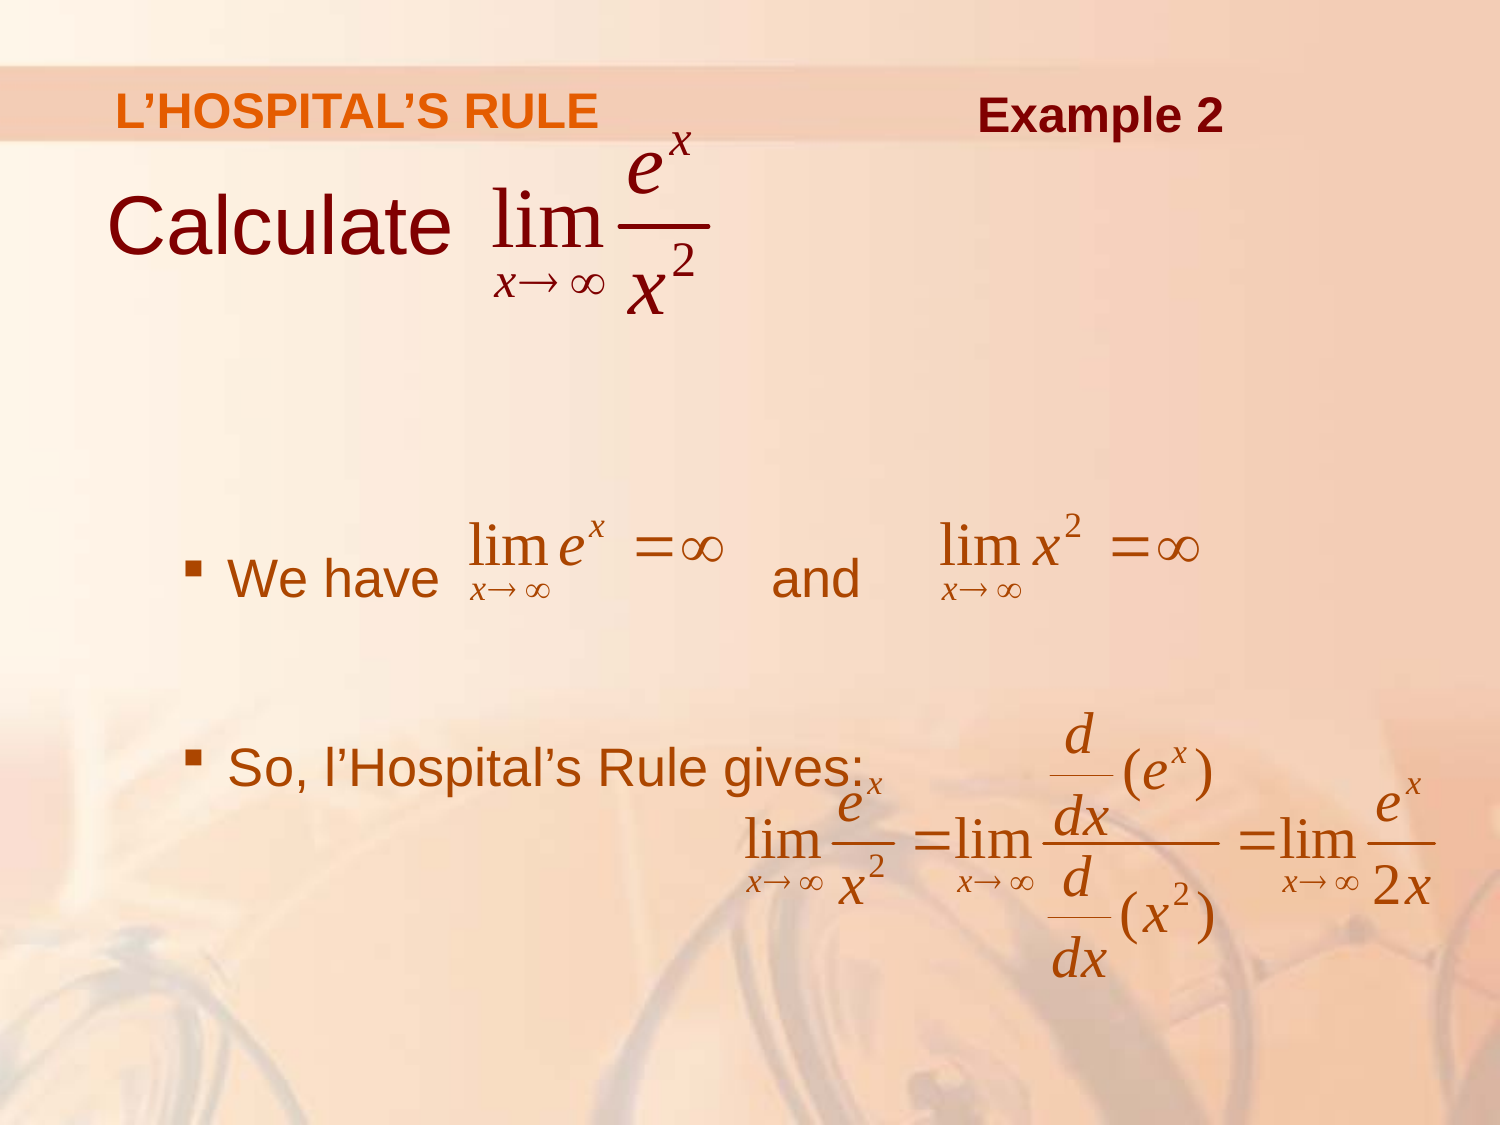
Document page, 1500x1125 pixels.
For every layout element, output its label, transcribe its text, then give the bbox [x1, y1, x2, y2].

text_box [478, 97, 730, 334]
title L’HOSPITAL’S RULE [99, 60, 976, 133]
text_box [458, 498, 1210, 617]
picture [0, 0, 1500, 1125]
list Calculate We have and So, l’Hospital’s Rule gives: [90, 133, 1499, 1097]
text_box Example 2 [962, 74, 1425, 150]
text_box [735, 695, 1449, 992]
